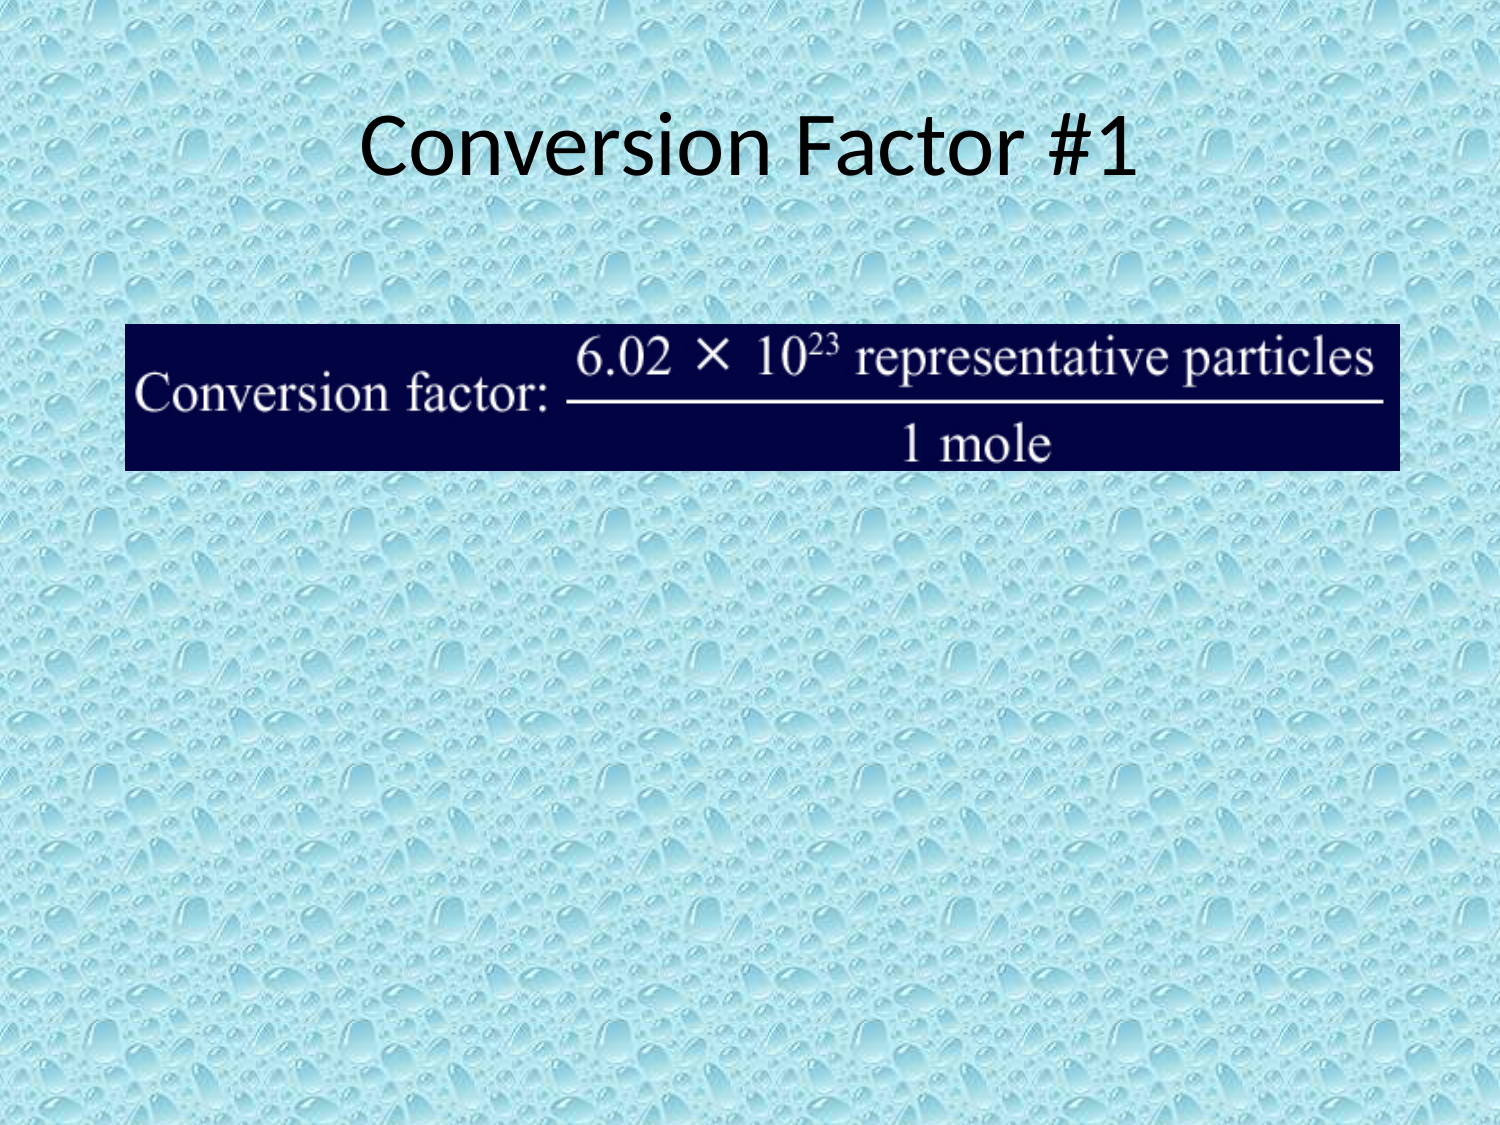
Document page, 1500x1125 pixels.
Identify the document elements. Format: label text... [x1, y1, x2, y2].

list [124, 324, 1401, 471]
title Conversion Factor #1 [75, 45, 1425, 233]
picture [0, 0, 1500, 1125]
